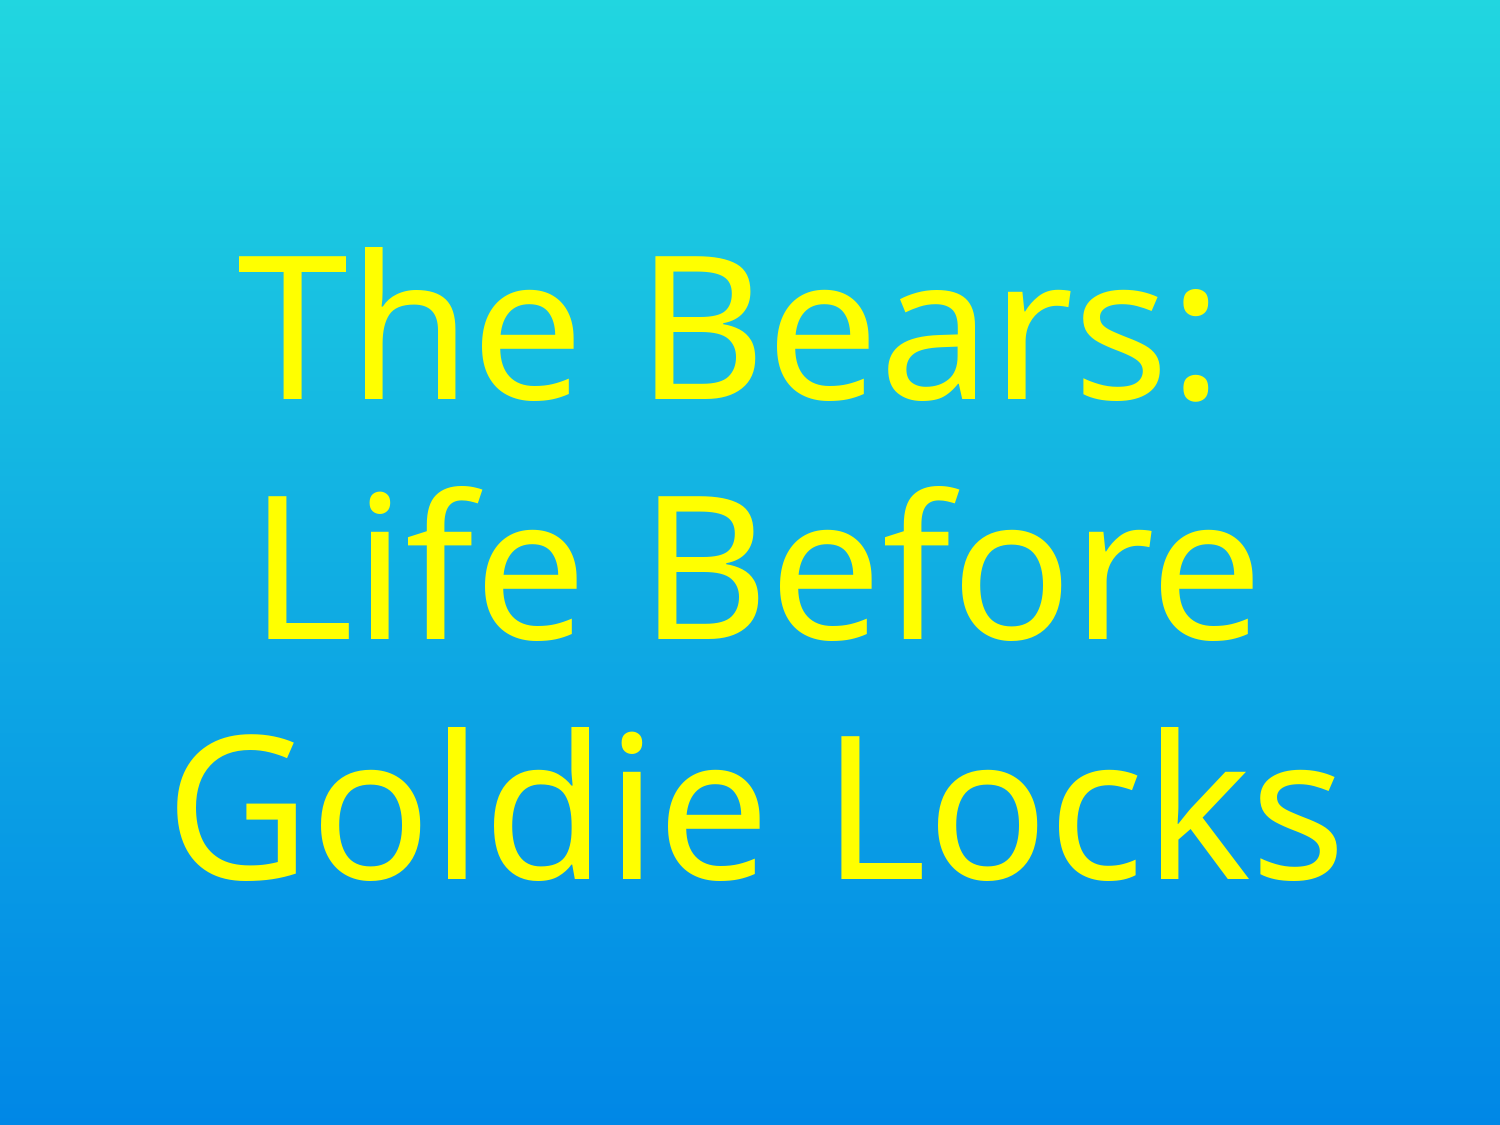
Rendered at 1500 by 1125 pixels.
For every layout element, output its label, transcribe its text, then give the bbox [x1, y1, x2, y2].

title The Bears: Life Before Goldie Locks [75, 45, 1438, 1075]
